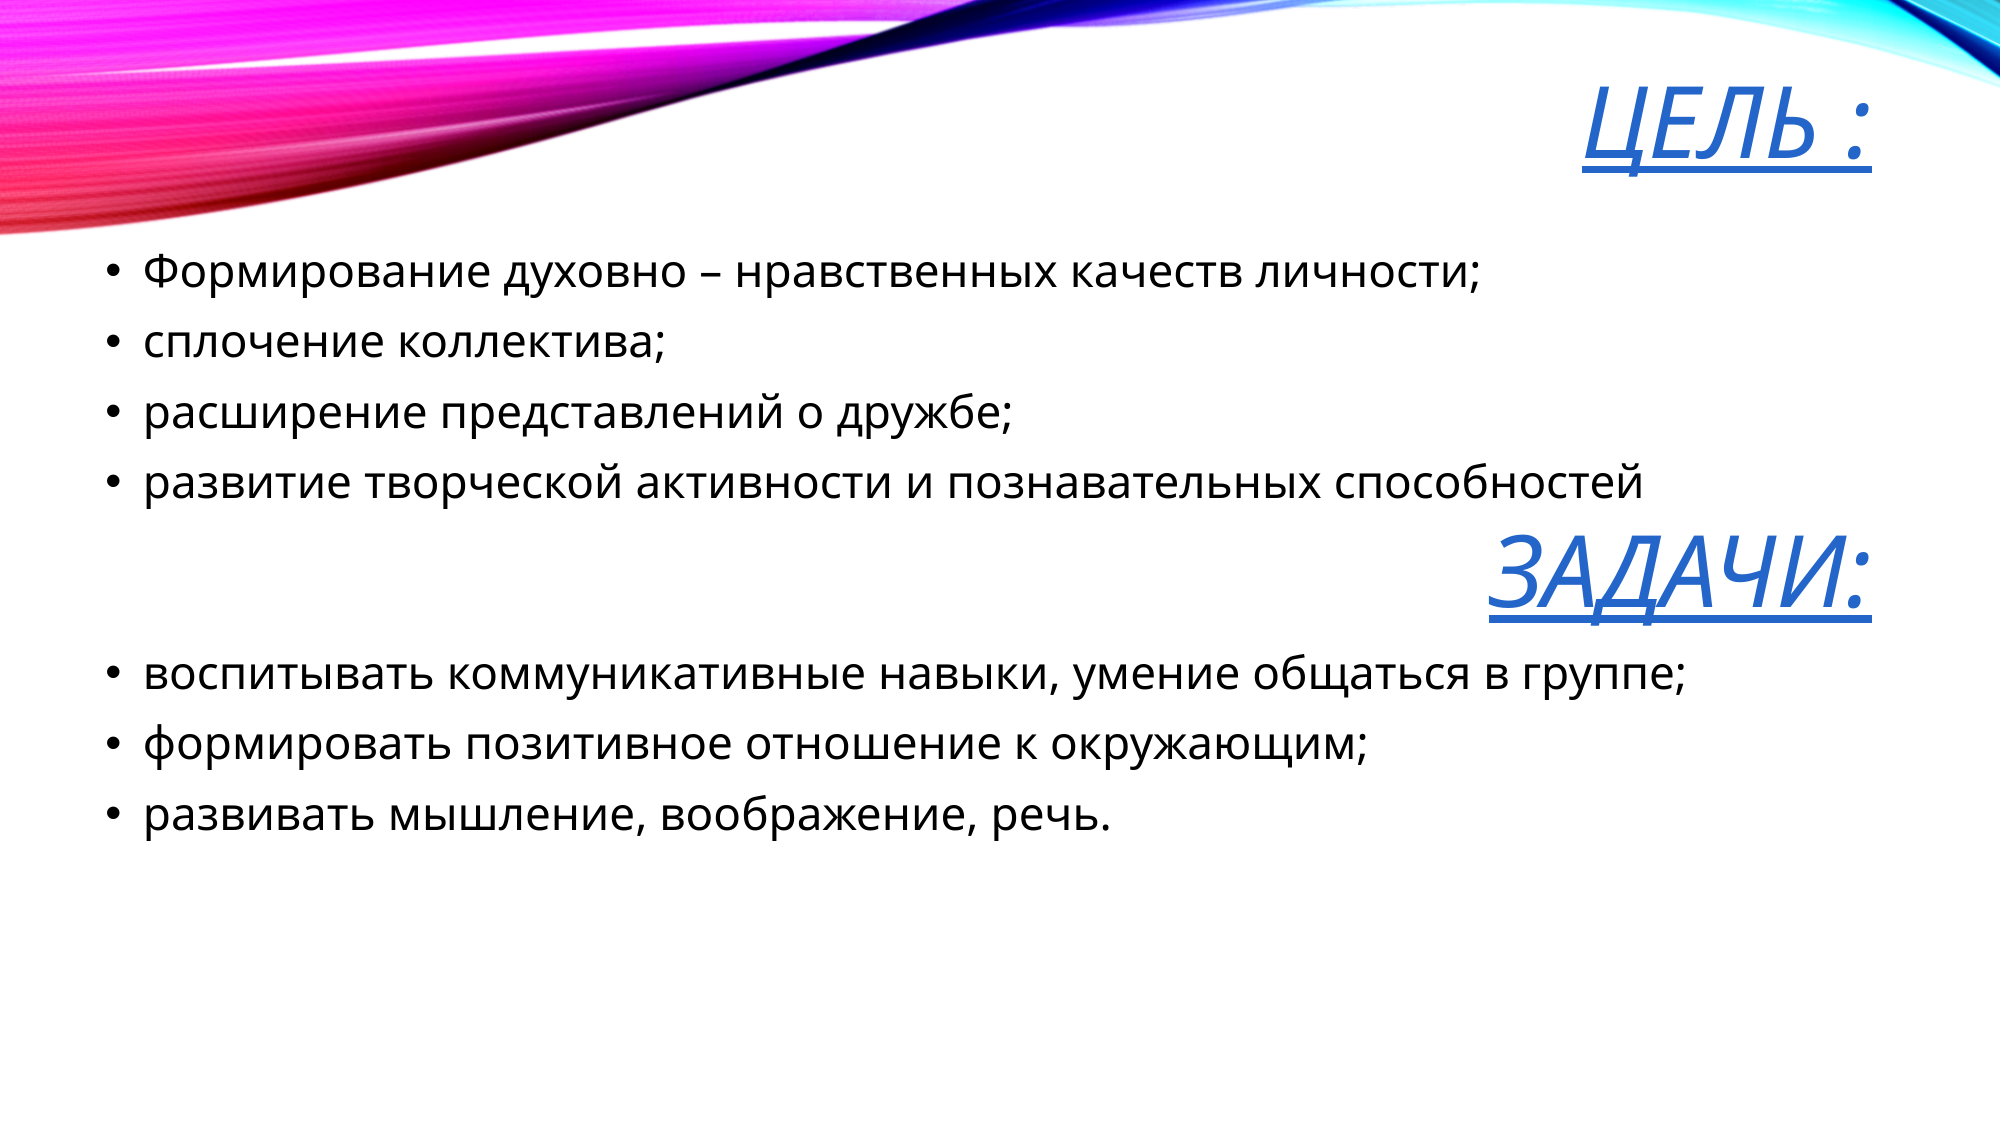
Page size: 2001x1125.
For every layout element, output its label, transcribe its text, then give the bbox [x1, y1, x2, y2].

list Формирование духовно – нравственных качеств личности; сплочение коллектива; расширение представлений о дружбе; развитие творческой активности и познавательных способностей [90, 240, 1850, 513]
list Задачи: воспитывать коммуникативные навыки, умение общаться в группе; формировать позитивное отношение к окружающим; развивать мышление, воображение, речь. [90, 513, 1888, 1021]
title Цель : [474, 39, 1888, 213]
picture [1890, 0, 2000, 75]
picture [0, 0, 2000, 237]
picture [1910, 0, 2000, 45]
